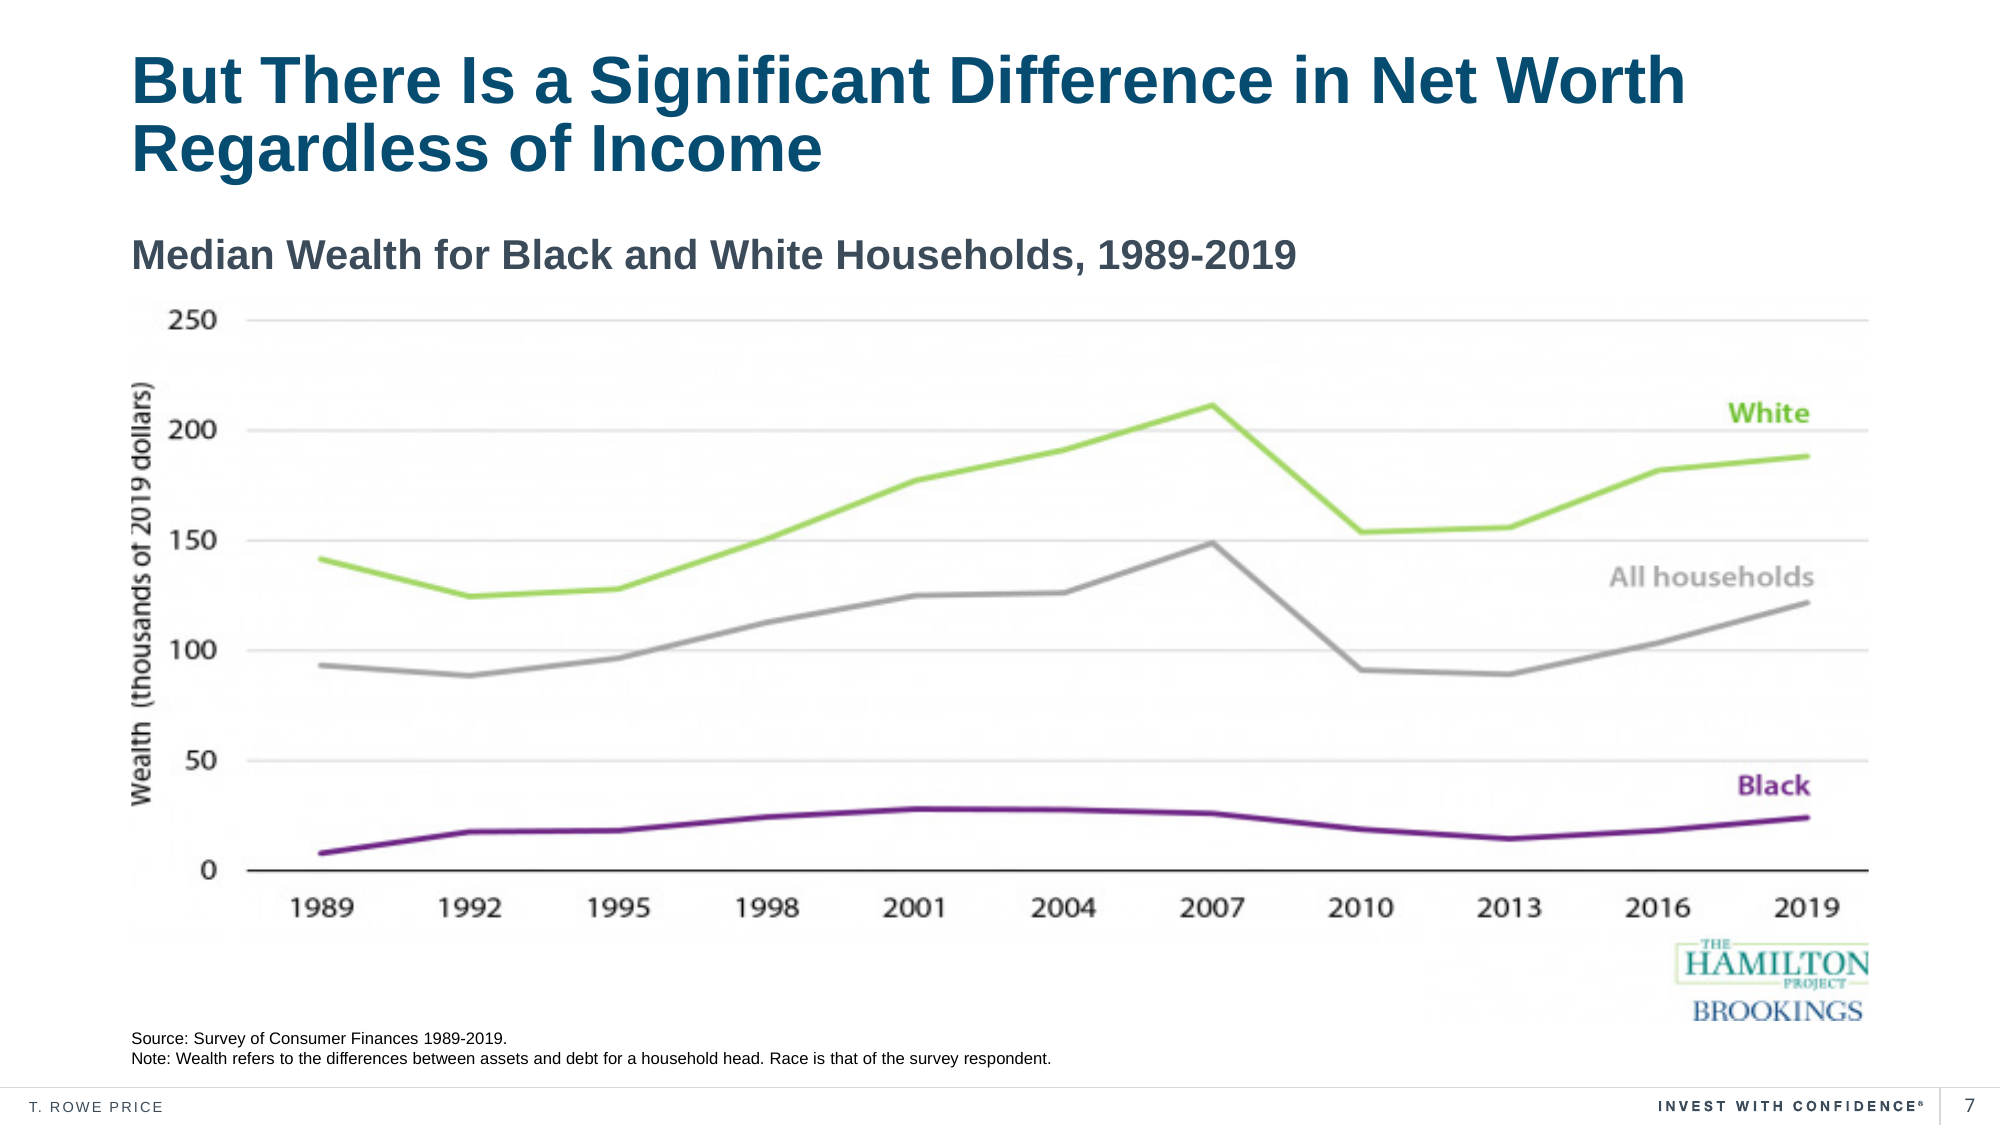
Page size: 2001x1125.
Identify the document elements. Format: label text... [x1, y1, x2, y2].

list Median Wealth for Black and White Households, 1989-2019 [131, 224, 1869, 293]
list Source: Survey of Consumer Finances 1989-2019. Note: Wealth refers to the differences between assets and debt for a household head. Race is that of the survey respondent. [131, 1021, 1838, 1068]
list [130, 299, 1869, 1021]
title But There Is a Significant Difference in Net Worth Regardless of Income [131, 48, 1870, 171]
